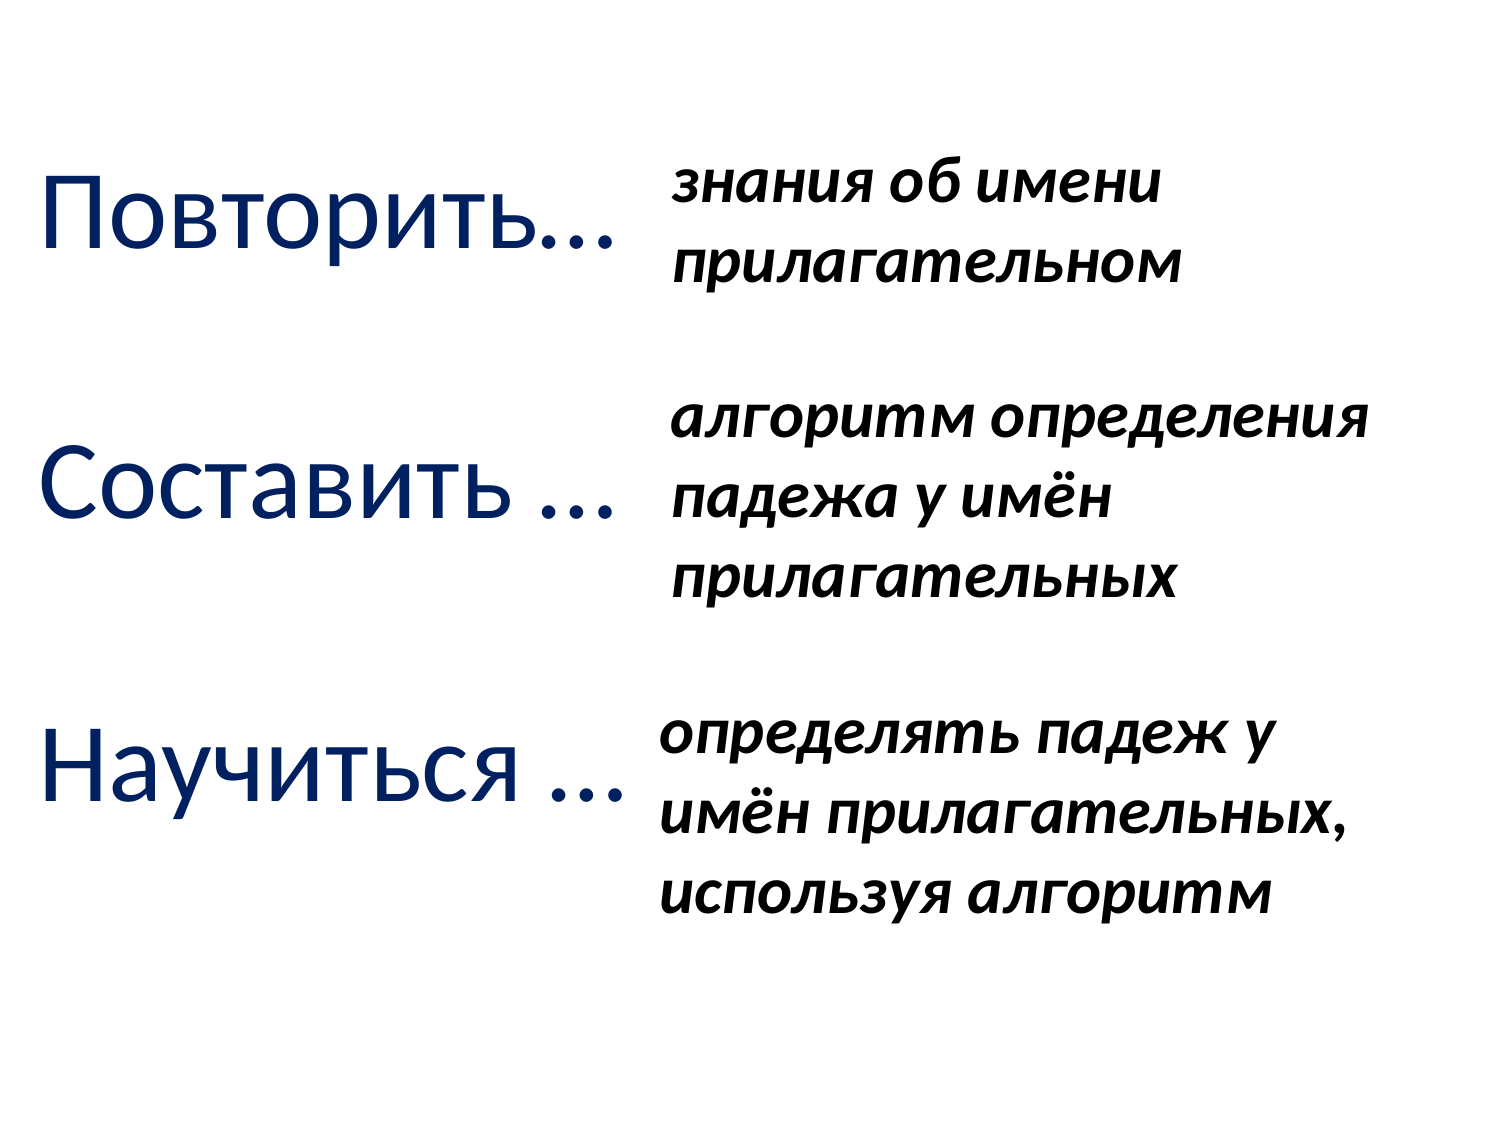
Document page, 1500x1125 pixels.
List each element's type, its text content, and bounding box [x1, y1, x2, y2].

text_box алгоритм определения падежа у имён прилагательных [656, 363, 1407, 618]
text_box определять падеж у имён прилагательных, используя алгоритм [644, 679, 1395, 935]
text_box Повторить… Составить … Научиться … [23, 128, 680, 834]
text_box знания об имени прилагательном [656, 128, 1430, 304]
